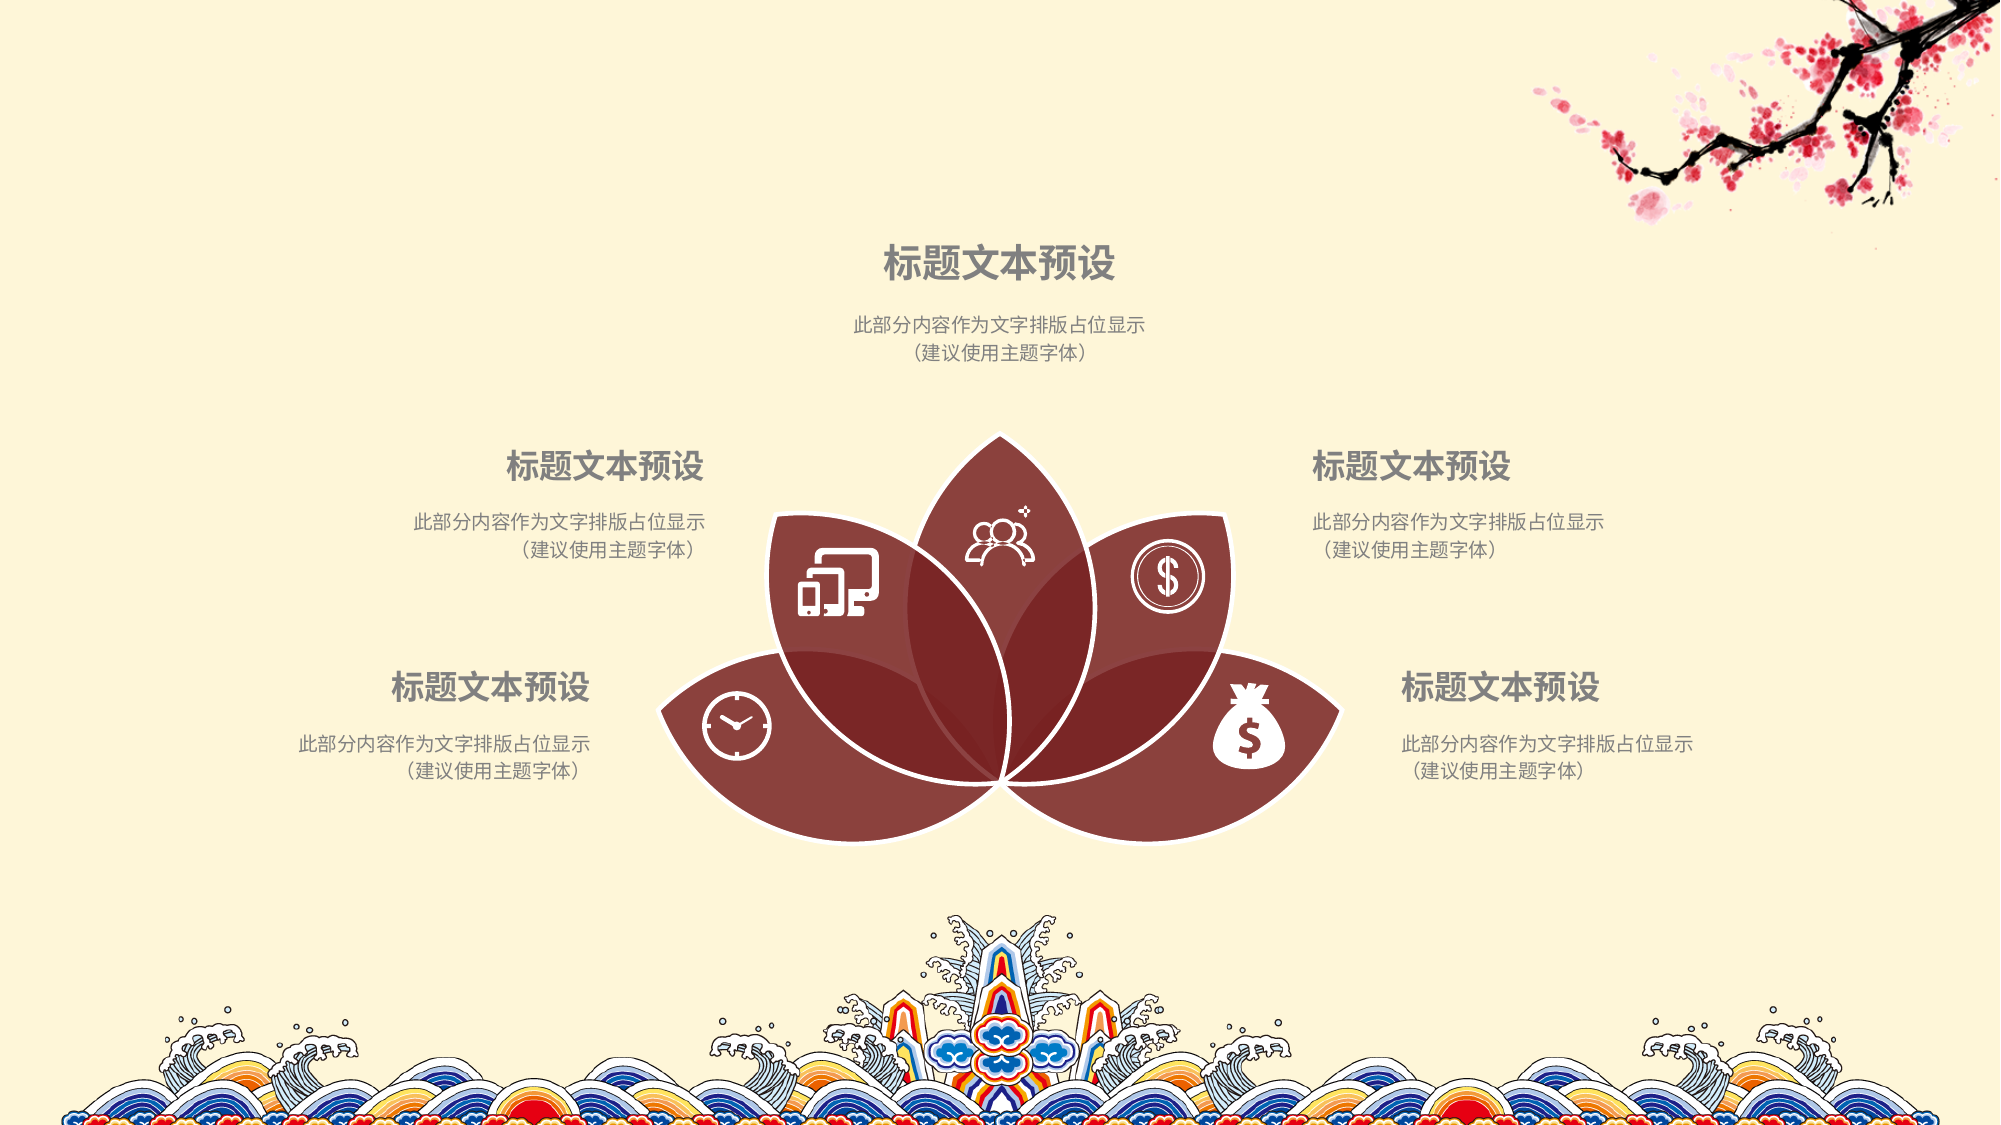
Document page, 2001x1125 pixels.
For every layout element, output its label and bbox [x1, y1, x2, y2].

text_box [1385, 666, 1789, 804]
text_box [654, 433, 1347, 842]
text_box [834, 235, 1166, 388]
picture [1530, 0, 2000, 250]
text_box [211, 666, 607, 804]
picture [0, 915, 2000, 1125]
text_box [326, 444, 654, 583]
text_box [1347, 444, 1700, 583]
